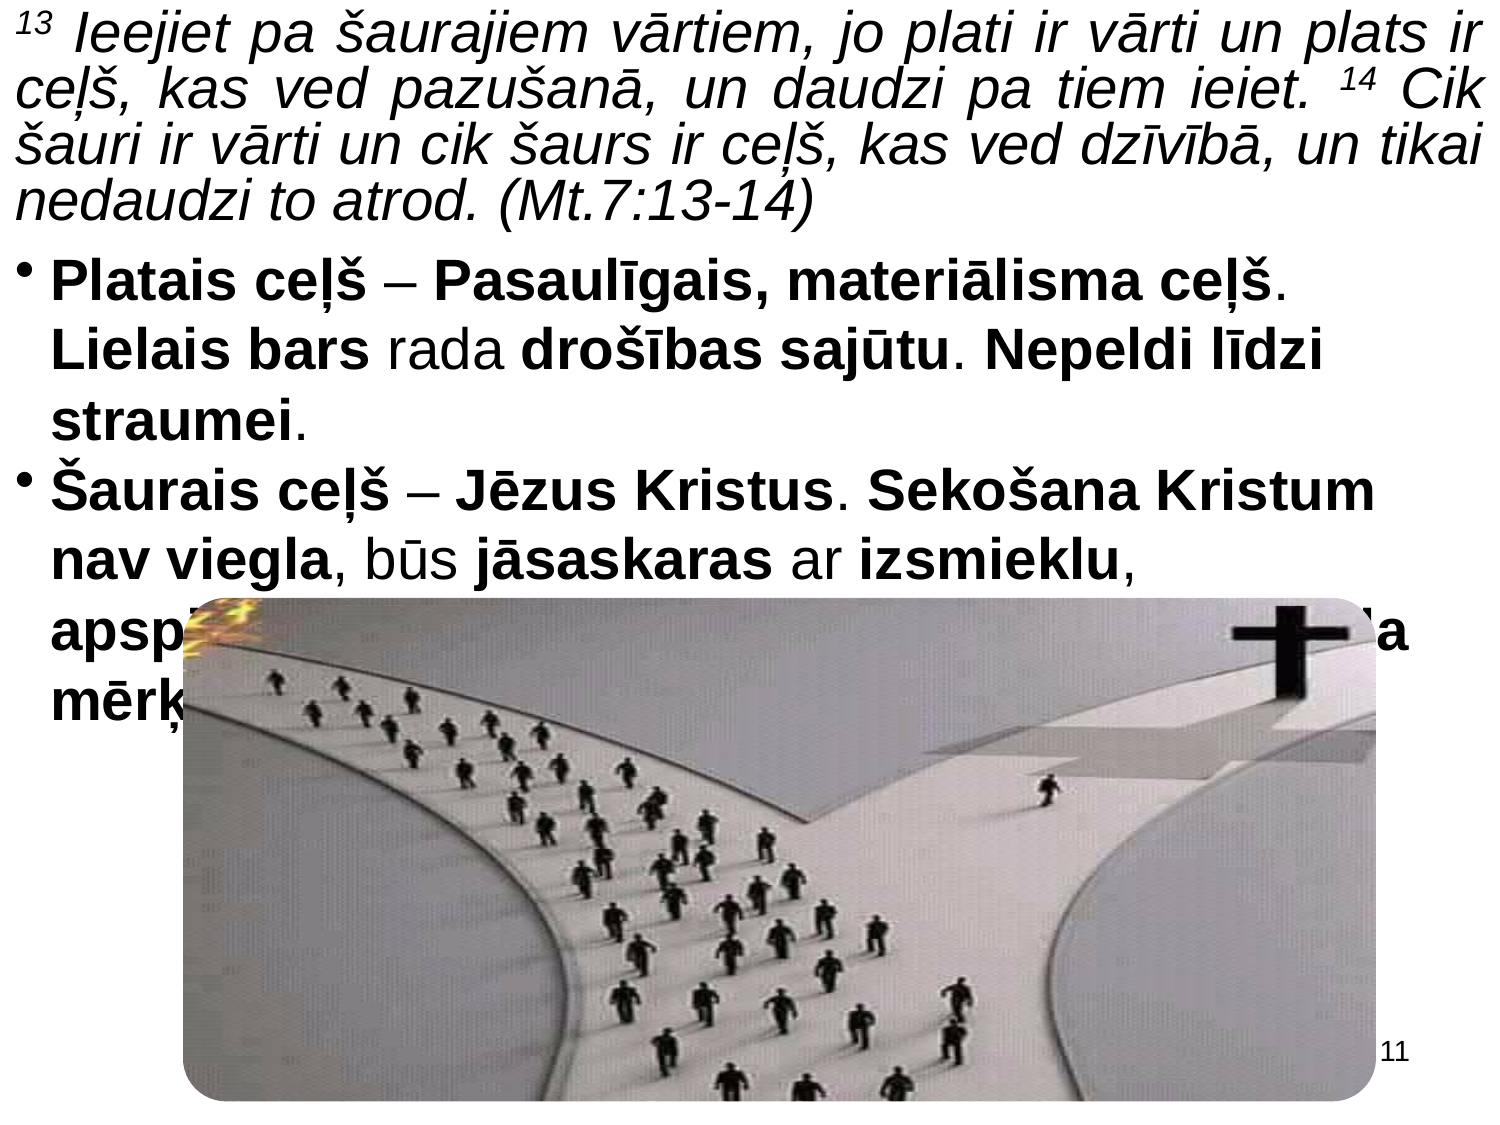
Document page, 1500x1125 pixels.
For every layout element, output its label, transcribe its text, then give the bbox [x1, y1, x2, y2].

slide_number 11 [1380, 1024, 1426, 1103]
list 13 Ieejiet pa šaurajiem vārtiem, jo plati ir vārti un plats ir ceļš, kas ved pazušanā, un daudzi pa tiem ieiet. 14 Cik šauri ir vārti un cik šaurs ir ceļš, kas ved dzīvībā, un tikai nedaudzi to atrod. (Mt.7:13-14) [0, 0, 1500, 178]
picture [182, 597, 1377, 1102]
text_box Platais ceļš – Pasaulīgais, materiālisma ceļš. Lielais bars rada drošības sajūtu. Nepeldi līdzi straumei. Šaurais ceļš – Jēzus Kristus. Sekošana Kristum nav viegla, būs jāsaskaras ar izsmieklu, apspiešanu, nosodījumu, bet tas ir tā vērts tā gala mērķa dēļ. [0, 234, 1500, 739]
